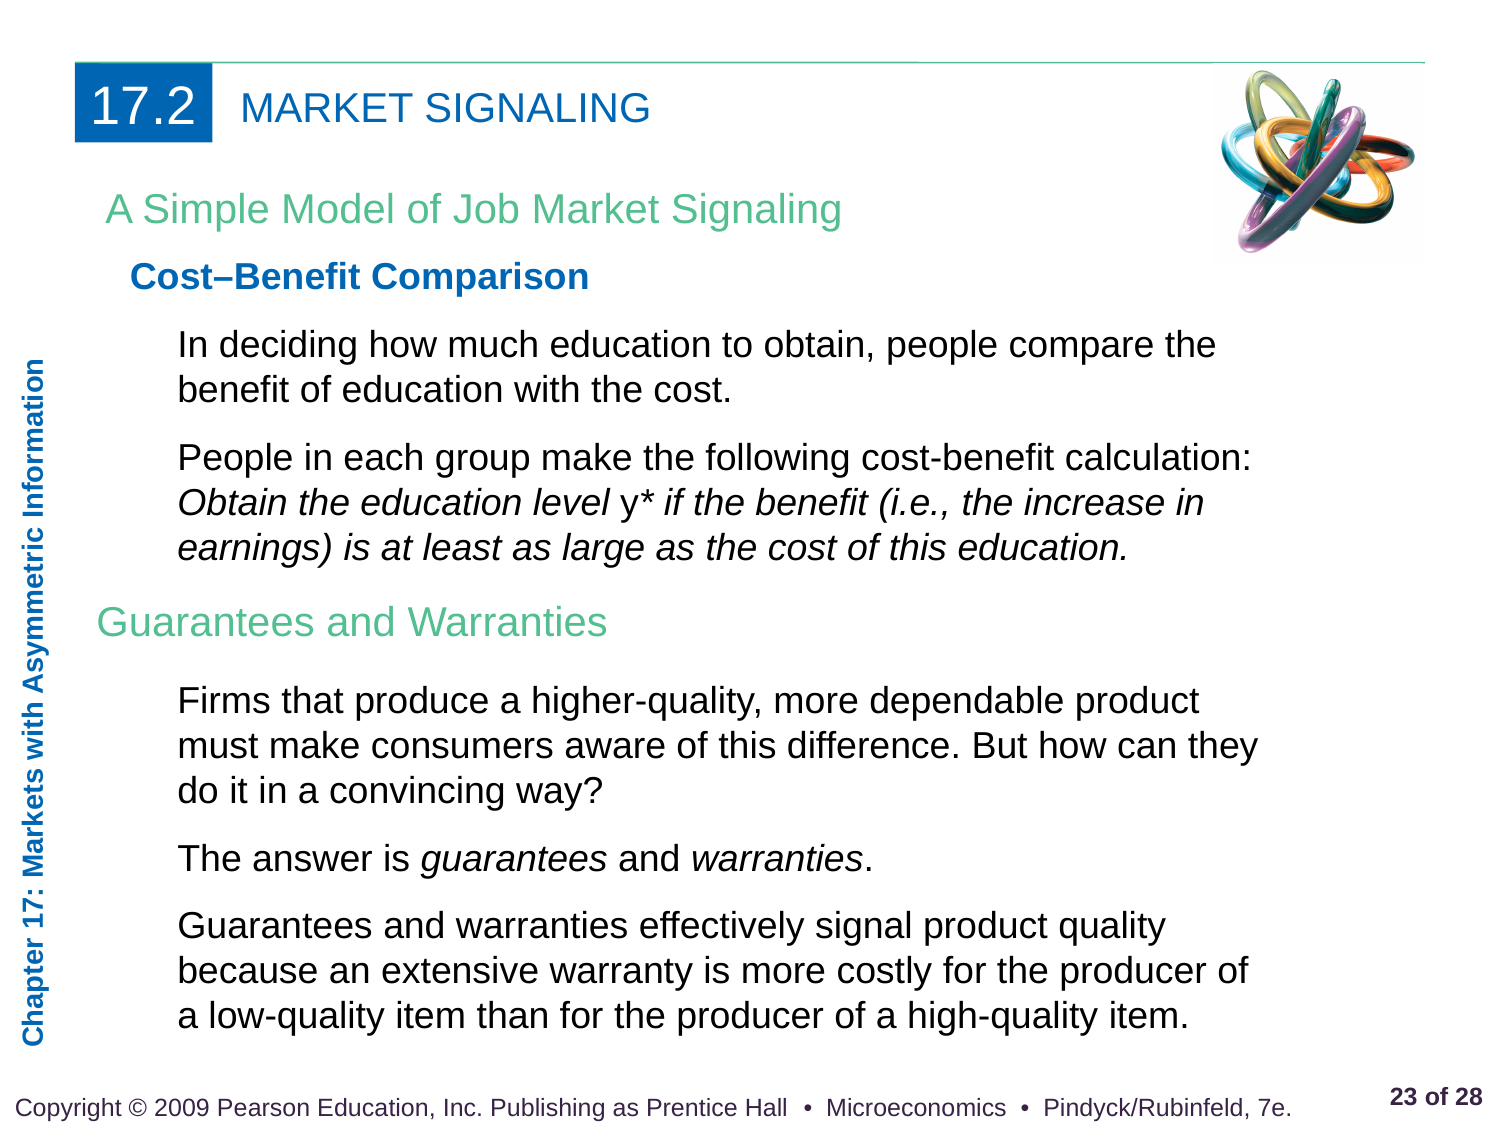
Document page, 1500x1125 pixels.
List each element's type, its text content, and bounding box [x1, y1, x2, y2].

text_box A Simple Model of Job Market Signaling [90, 174, 858, 240]
picture [1212, 63, 1422, 263]
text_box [74, 62, 1213, 143]
text_box Firms that produce a higher-quality, more dependable product must make consumers aware of this difference. But how can they do it in a convincing way? The answer is guarantees and warranties. Guarantees and warranties effectively signal product quality because an extensive warranty is more costly for the producer of a low-quality item than for the producer of a high-quality item. [162, 668, 1288, 1044]
text_box Cost–Benefit Comparison [115, 244, 606, 305]
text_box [1420, 62, 1426, 69]
text_box Guarantees and Warranties [81, 587, 624, 653]
text_box In deciding how much education to obtain, people compare the benefit of education with the cost. People in each group make the following cost-benefit calculation: Obtain the education level y* if the benefit (i.e., the increase in earnings) is at least as large as the cost of this education. [162, 312, 1288, 575]
